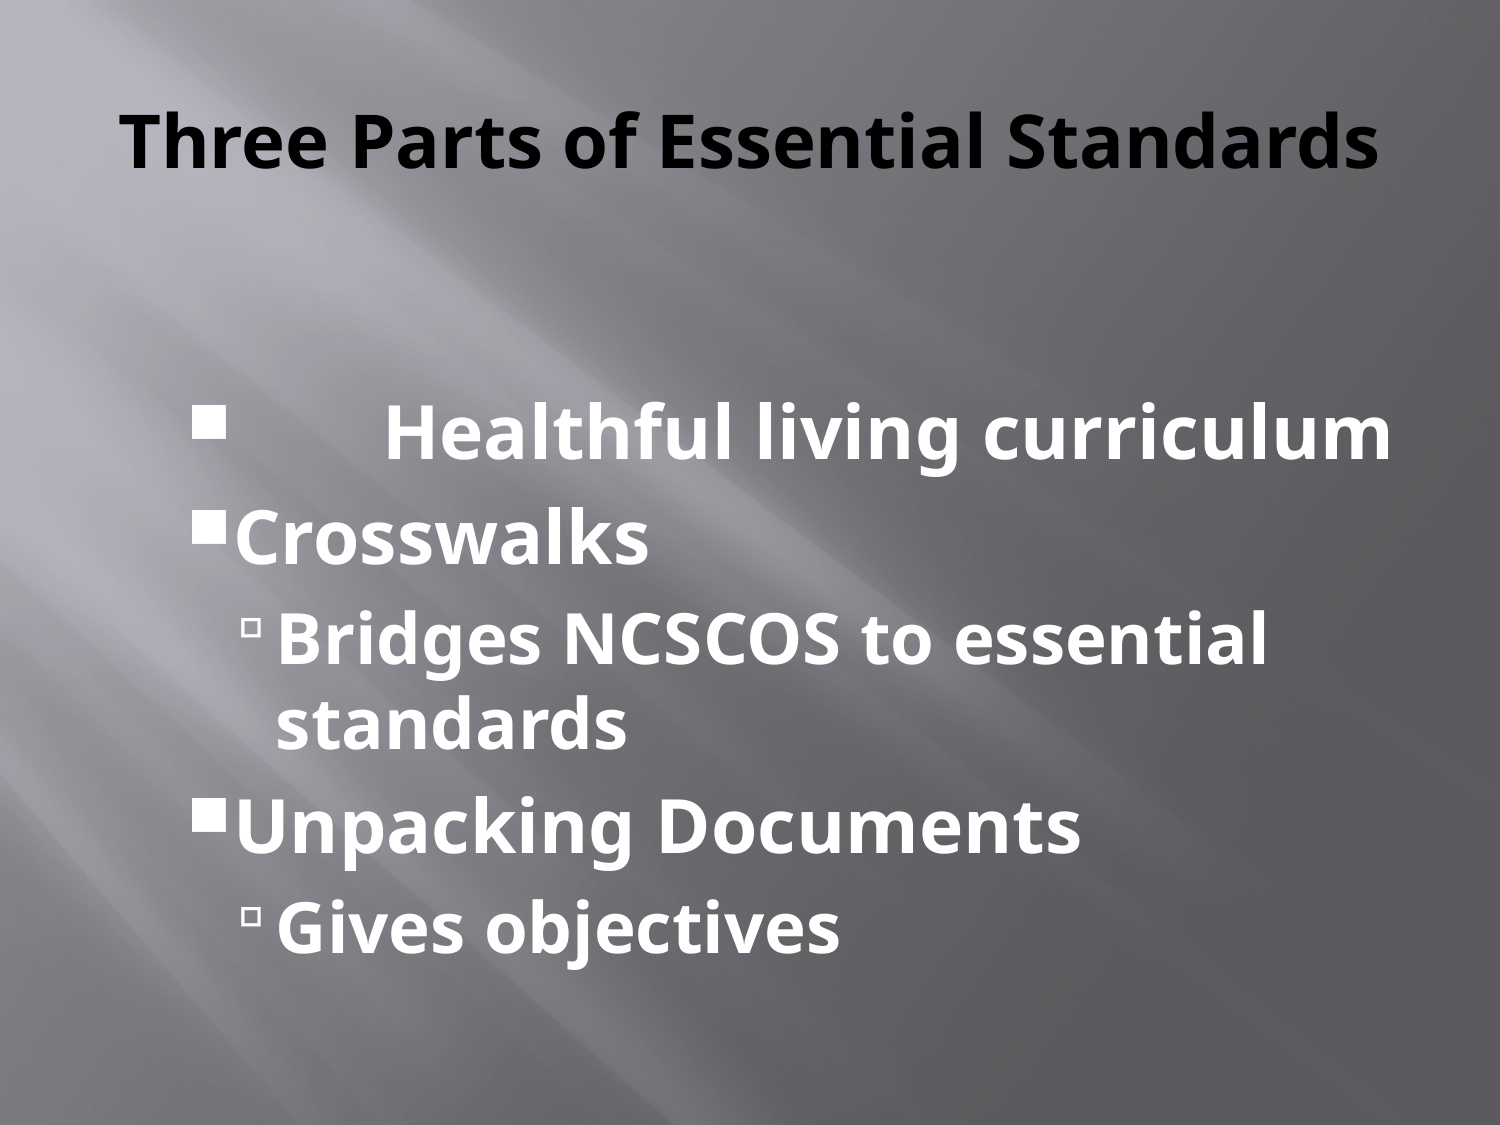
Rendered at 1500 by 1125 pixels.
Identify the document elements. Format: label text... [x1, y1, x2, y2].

title Three Parts of Essential Standards [75, 45, 1425, 233]
list Healthful living curriculum Crosswalks Bridges NCSCOS to essential standards Unpacking Documents Gives objectives [75, 262, 1425, 1035]
